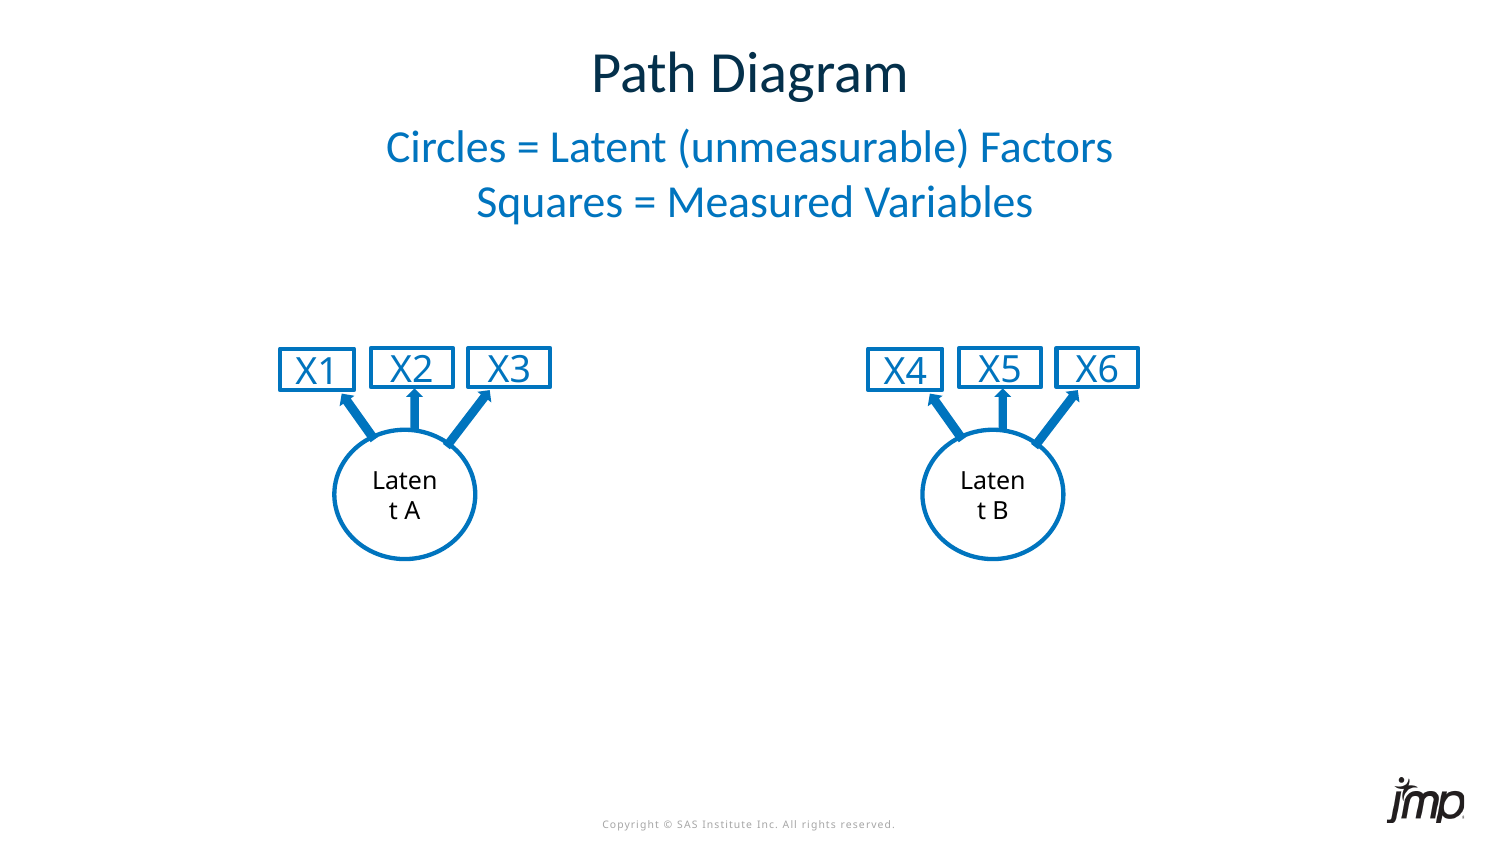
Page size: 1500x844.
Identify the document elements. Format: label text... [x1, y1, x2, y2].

title Path Diagram [102, 31, 1398, 107]
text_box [867, 347, 1139, 560]
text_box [279, 347, 551, 560]
list Circles = Latent (unmeasurable) Factors Squares = Measured Variables [102, 114, 1398, 230]
